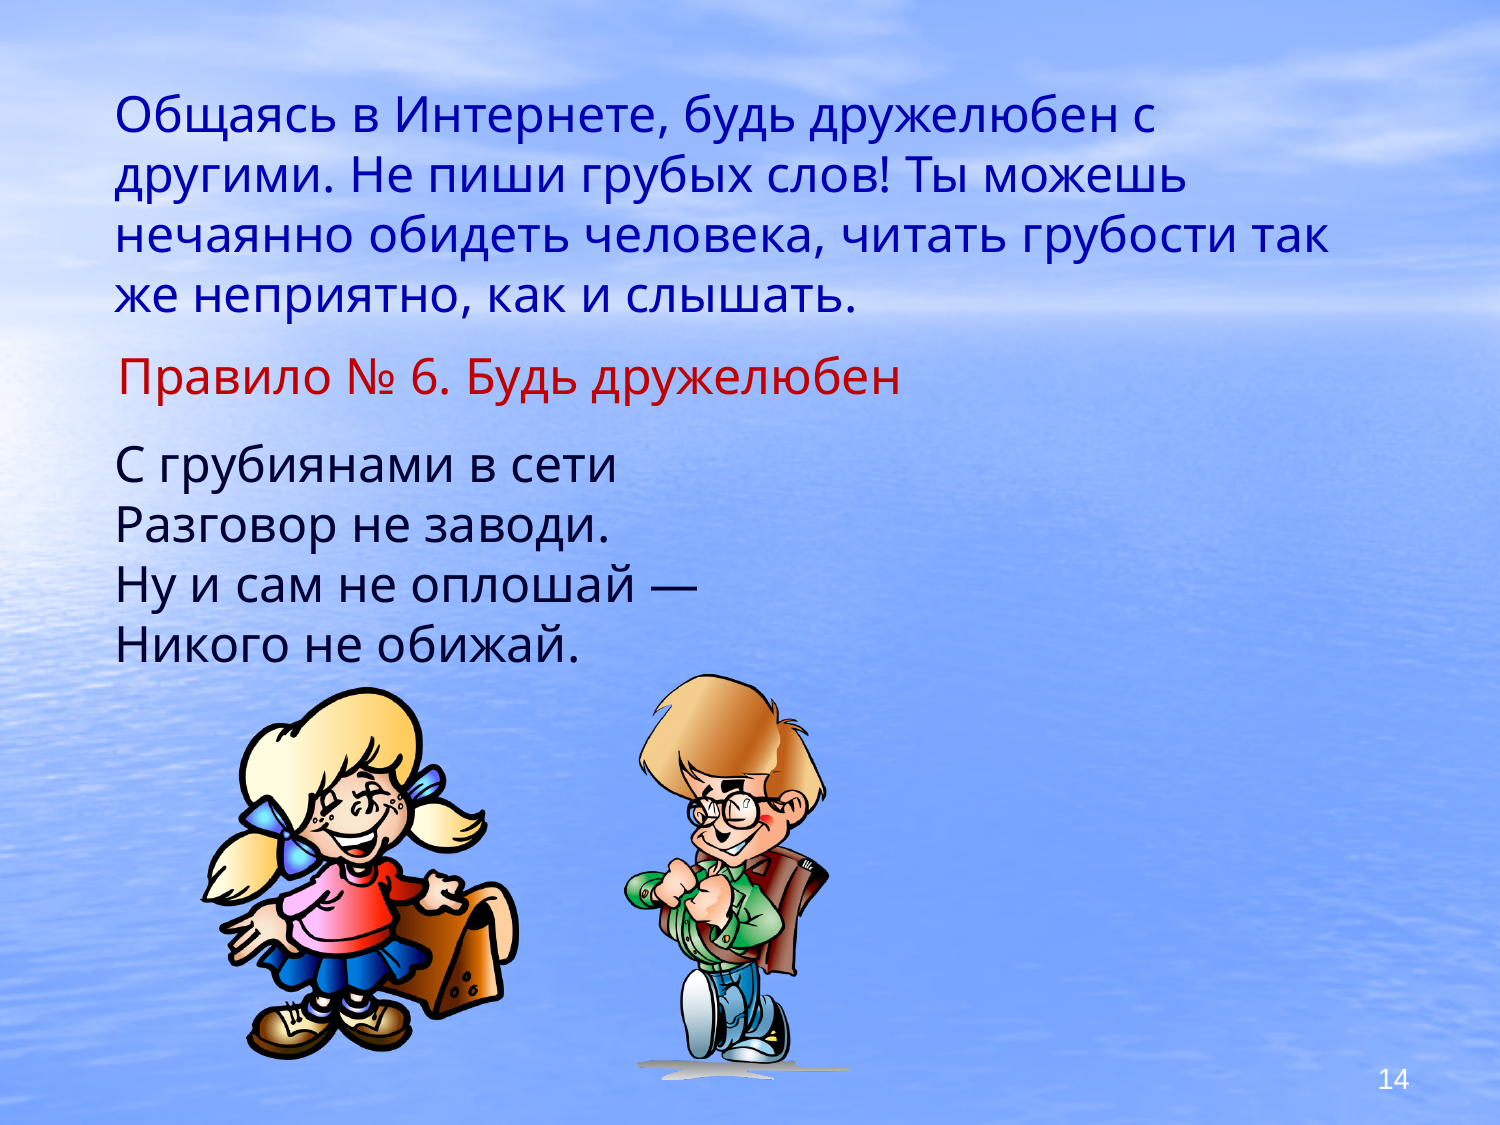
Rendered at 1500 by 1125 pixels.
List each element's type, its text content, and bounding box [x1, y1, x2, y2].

picture [624, 674, 851, 1081]
text_box С грубиянами в сети Разговор не заводи. Ну и сам не оплошай — Никого не обижай. [99, 424, 850, 680]
picture [199, 687, 519, 1060]
text_box Правило № 6. Будь дружелюбен [102, 337, 918, 413]
text_box Общаясь в Интернете, будь дружелюбен с другими. Не пиши грубых слов! Ты можешь нечаянно обидеть человека, читать грубости так же неприятно, как и слышать. [99, 74, 1363, 330]
slide_number 14 [1074, 1024, 1426, 1103]
